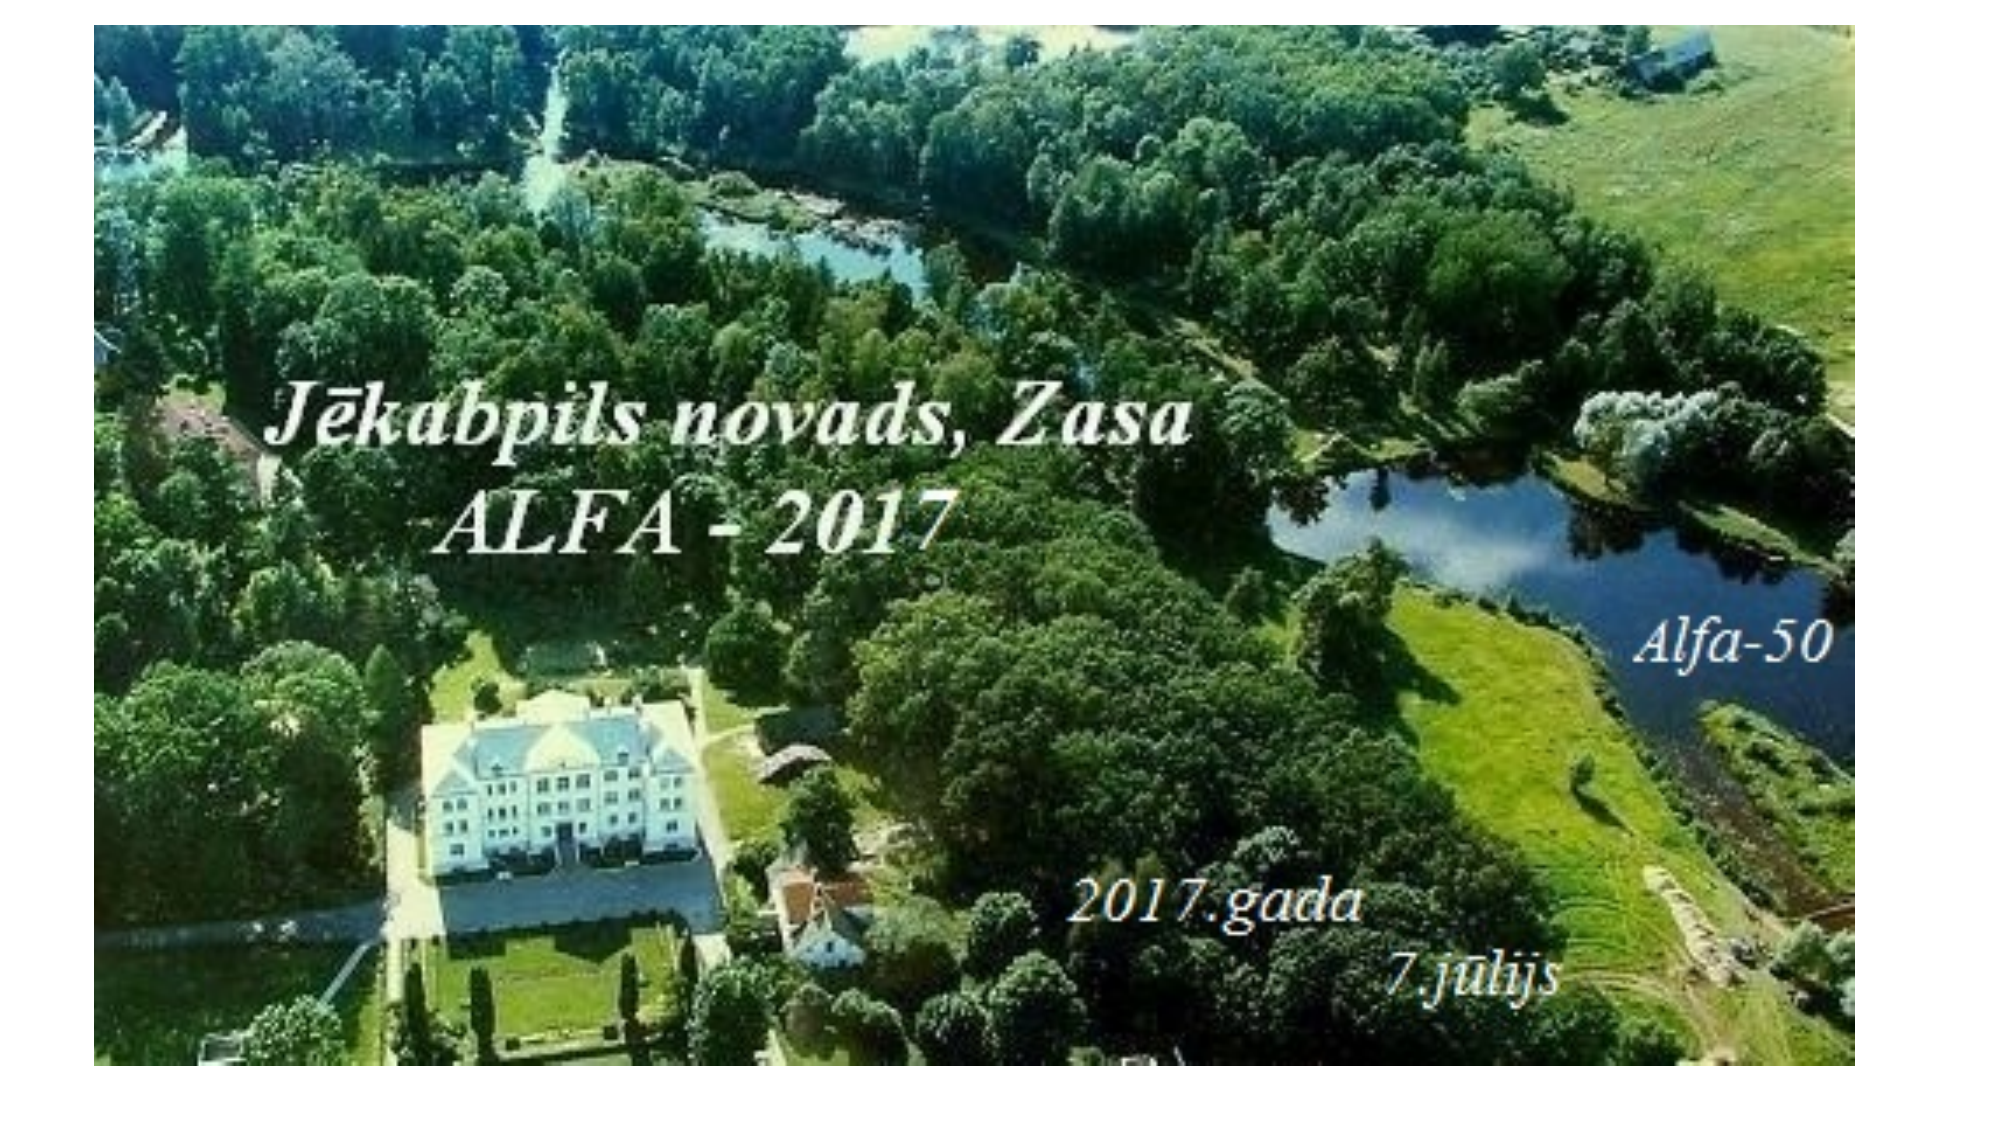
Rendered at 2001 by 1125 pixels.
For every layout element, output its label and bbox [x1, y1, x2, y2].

picture [93, 25, 1855, 1066]
